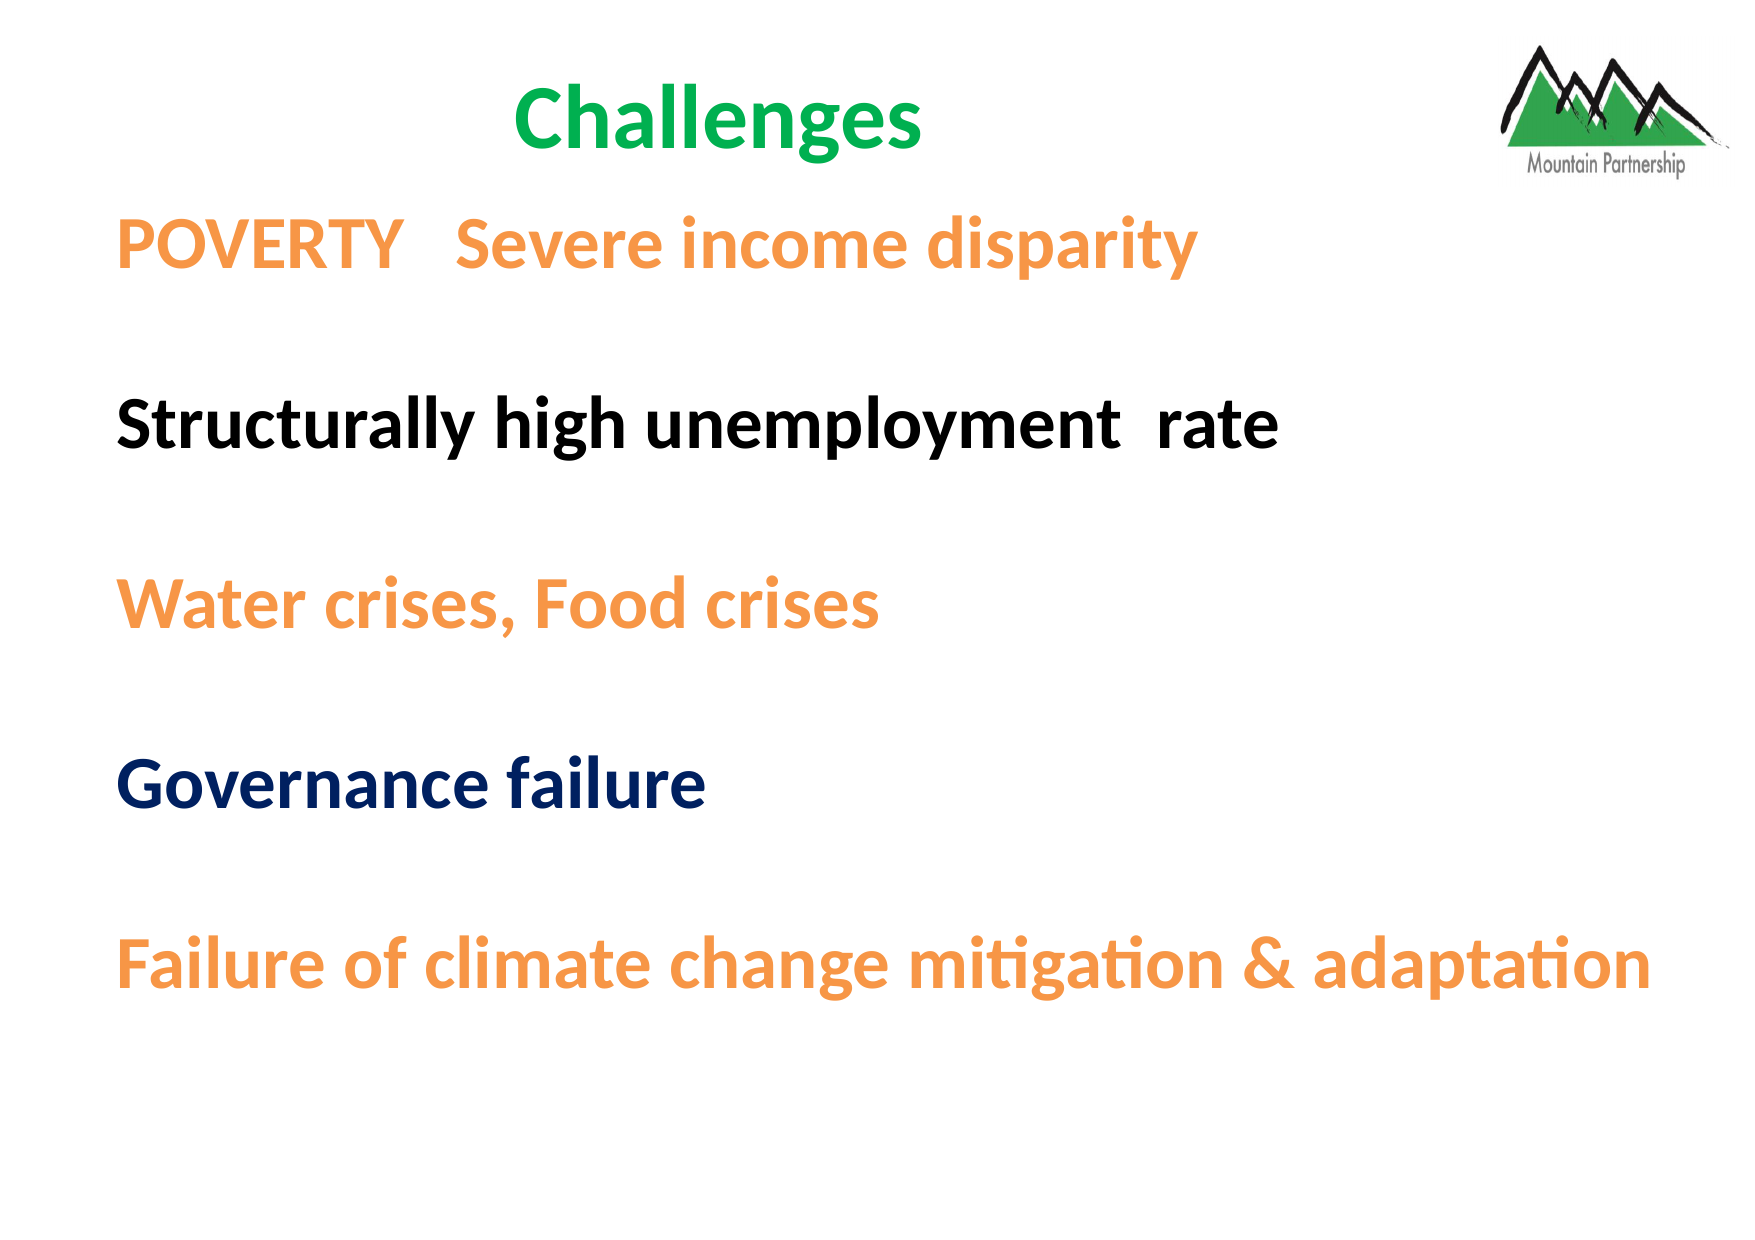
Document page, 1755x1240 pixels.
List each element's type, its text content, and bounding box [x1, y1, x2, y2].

text_box POVERTY Severe income disparity Structurally high unemployment rate Water crises, Food crises Governance failure Failure of climate change mitigation & adaptation [101, 186, 1690, 1147]
title Challenges [514, 69, 990, 187]
picture [1493, 36, 1735, 187]
